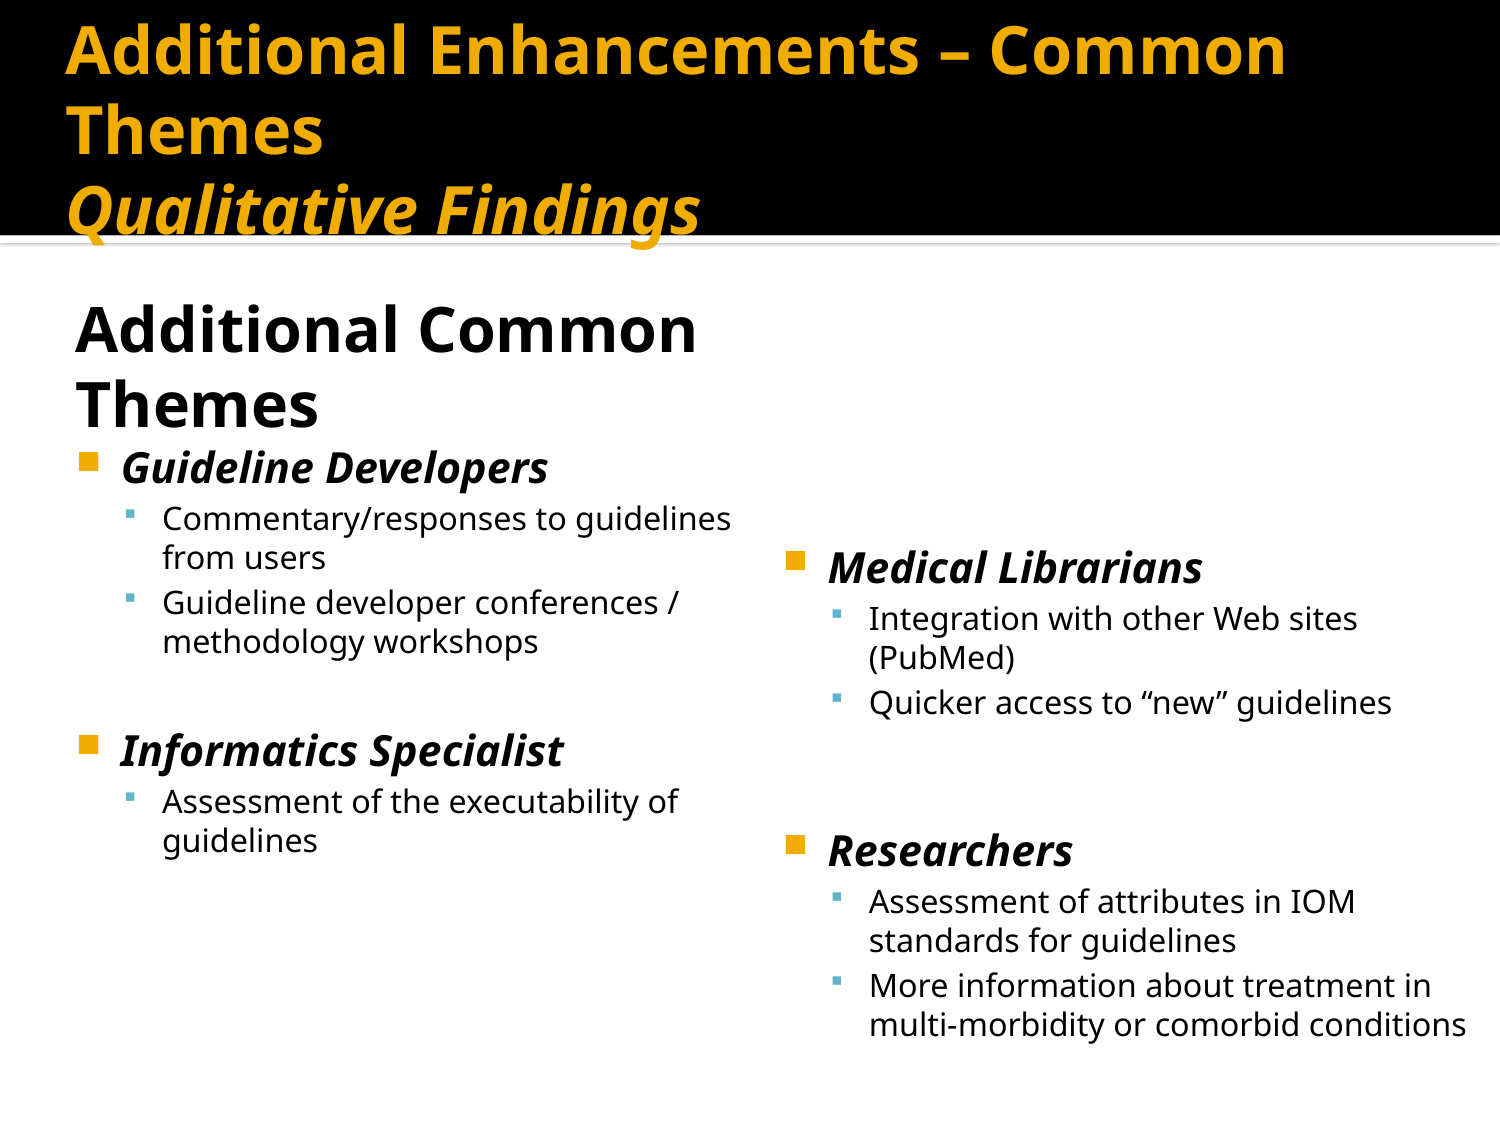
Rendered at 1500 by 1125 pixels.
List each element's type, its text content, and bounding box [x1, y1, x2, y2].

title Additional Enhancements – Common Themes Qualitative Findings [50, 24, 1438, 231]
list Additional Common Themes Guideline Developers Commentary/responses to guidelines from users Guideline developer conferences / methodology workshops Informatics Specialist Assessment of the executability of guidelines Medical Librarians Integration with other Web sites (PubMed) Quicker access to “new” guidelines Researchers Assessment of attributes in IOM standards for guidelines More information about treatment in multi-morbidity or comorbid conditions [50, 275, 1488, 1088]
